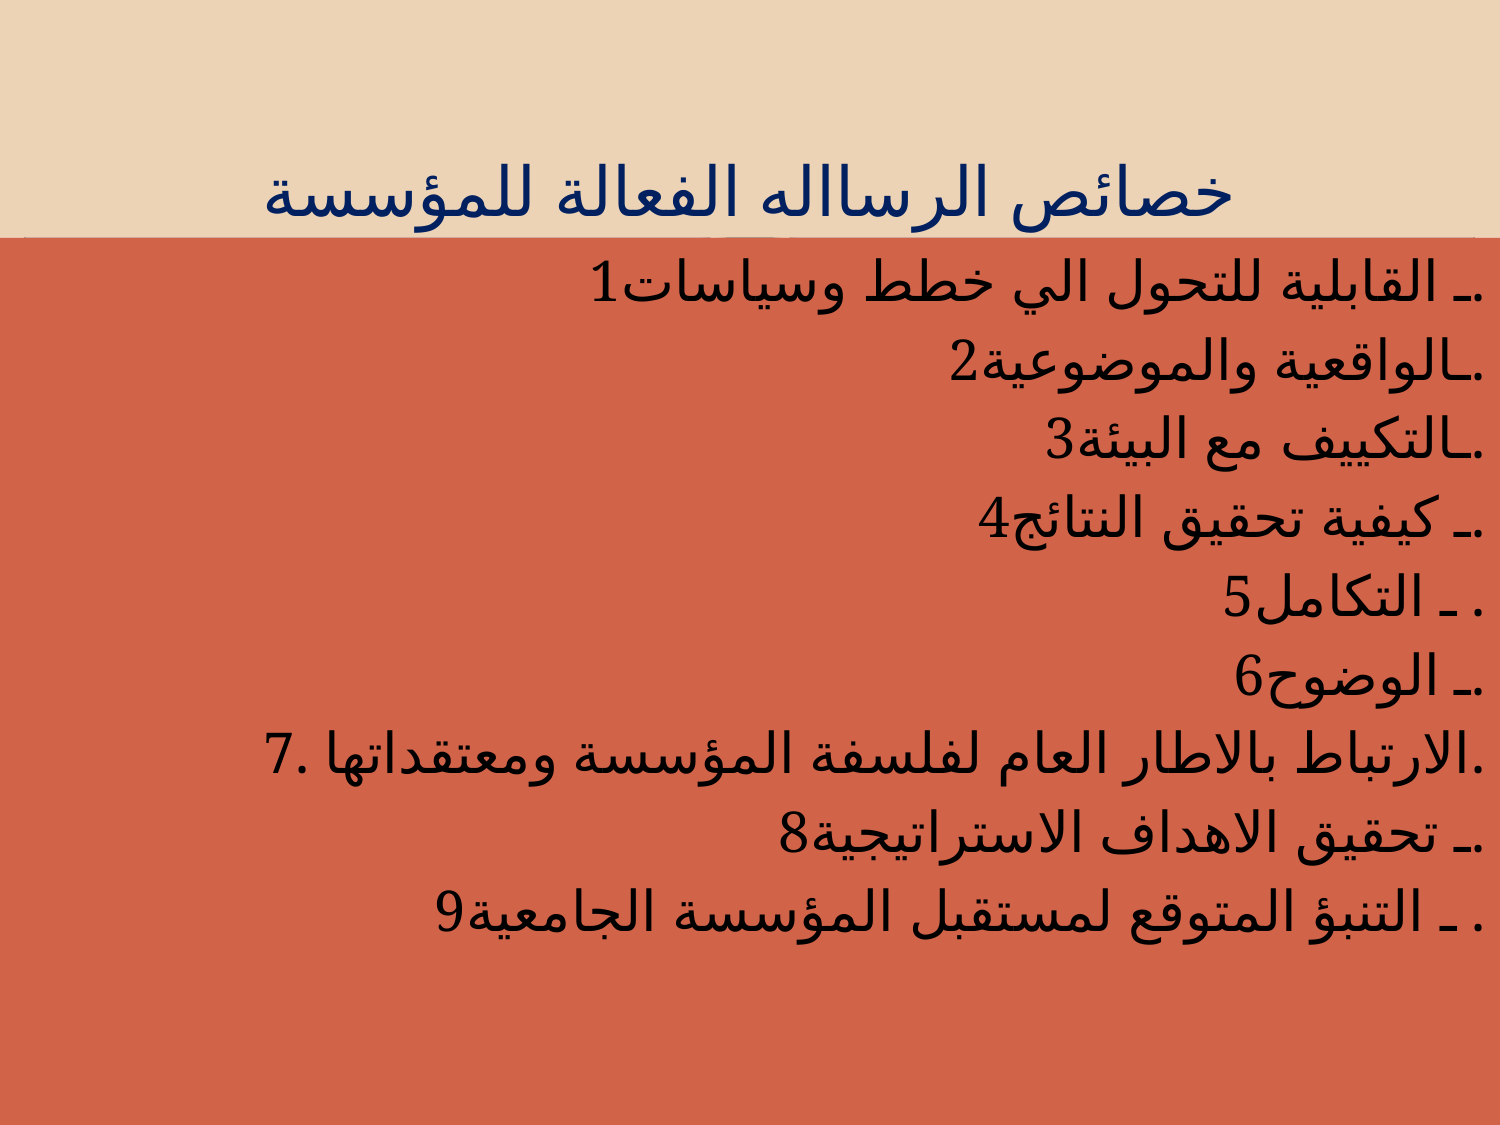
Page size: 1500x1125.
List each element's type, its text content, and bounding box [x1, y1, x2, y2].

title خصائص الرسااله الفعالة للمؤسسة [0, 0, 1500, 237]
list 1ـ القابلية للتحول الي خطط وسياسات. 2ـالواقعية والموضوعية. 3ـالتكييف مع البيئة. 4ـ كيفية تحقيق النتائج. 5ـ التكامل . 6ـ الوضوح. 7. الارتباط بالاطار العام لفلسفة المؤسسة ومعتقداتها. 8ـ تحقيق الاهداف الاستراتيجية. 9ـ التنبؤ المتوقع لمستقبل المؤسسة الجامعية . [0, 237, 1500, 1125]
